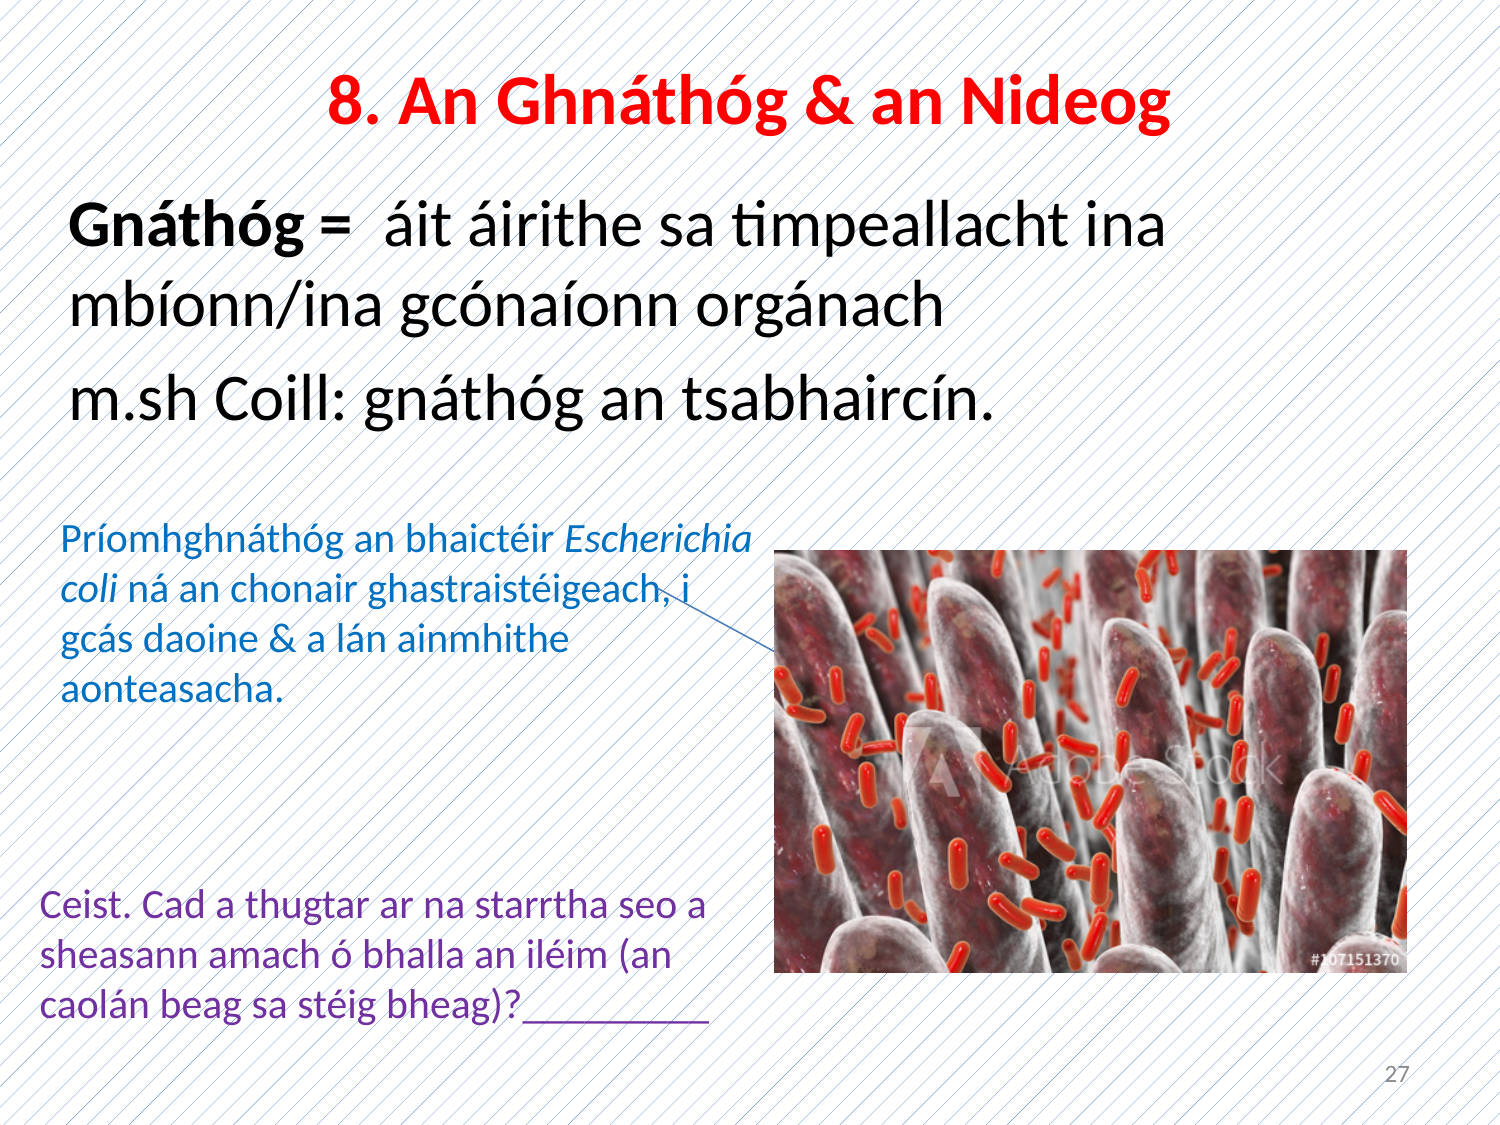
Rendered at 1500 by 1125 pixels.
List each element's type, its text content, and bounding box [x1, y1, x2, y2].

list Gnáthóg = áit áirithe sa timpeallacht ina mbíonn/ina gcónaíonn orgánach m.sh Coill: gnáthóg an tsabhaircín. [53, 172, 1425, 1005]
text_box Príomhghnáthóg an bhaictéir Escherichia coli ná an chonair ghastraistéigeach, i gcás daoine & a lán ainmhithe aonteasacha. [45, 503, 778, 719]
title 8. An Ghnáthóg & an Nideog [75, 45, 1425, 172]
picture [774, 550, 1407, 973]
text_box Ceist. Cad a thugtar ar na starrtha seo a sheasann amach ó bhalla an iléim (an caolán beag sa stéig bheag)?_________ [24, 869, 775, 1080]
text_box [656, 587, 769, 729]
slide_number 27 [1074, 1042, 1425, 1103]
